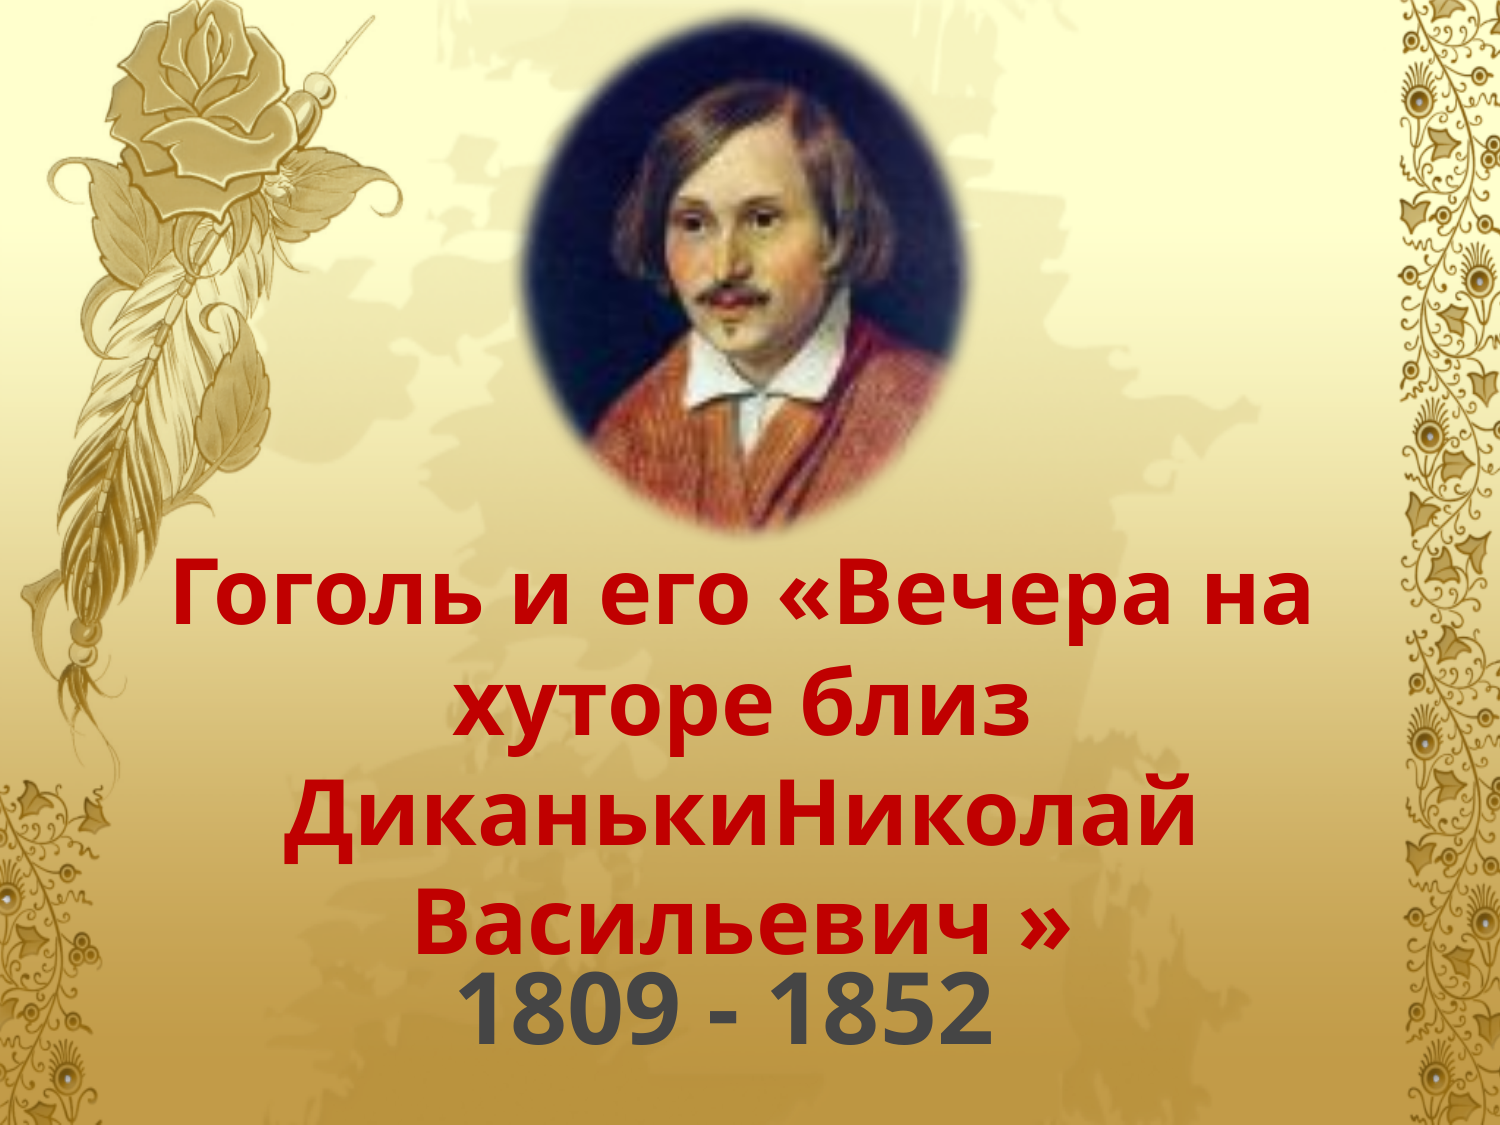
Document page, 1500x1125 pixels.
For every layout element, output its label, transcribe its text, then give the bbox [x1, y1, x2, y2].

title Гоголь и его «Вечера на хуторе близ ДиканькиНиколай Васильевич » [105, 632, 1381, 874]
picture [0, 0, 1500, 1125]
subtitle 1809 - 1852 [198, 937, 1250, 1125]
